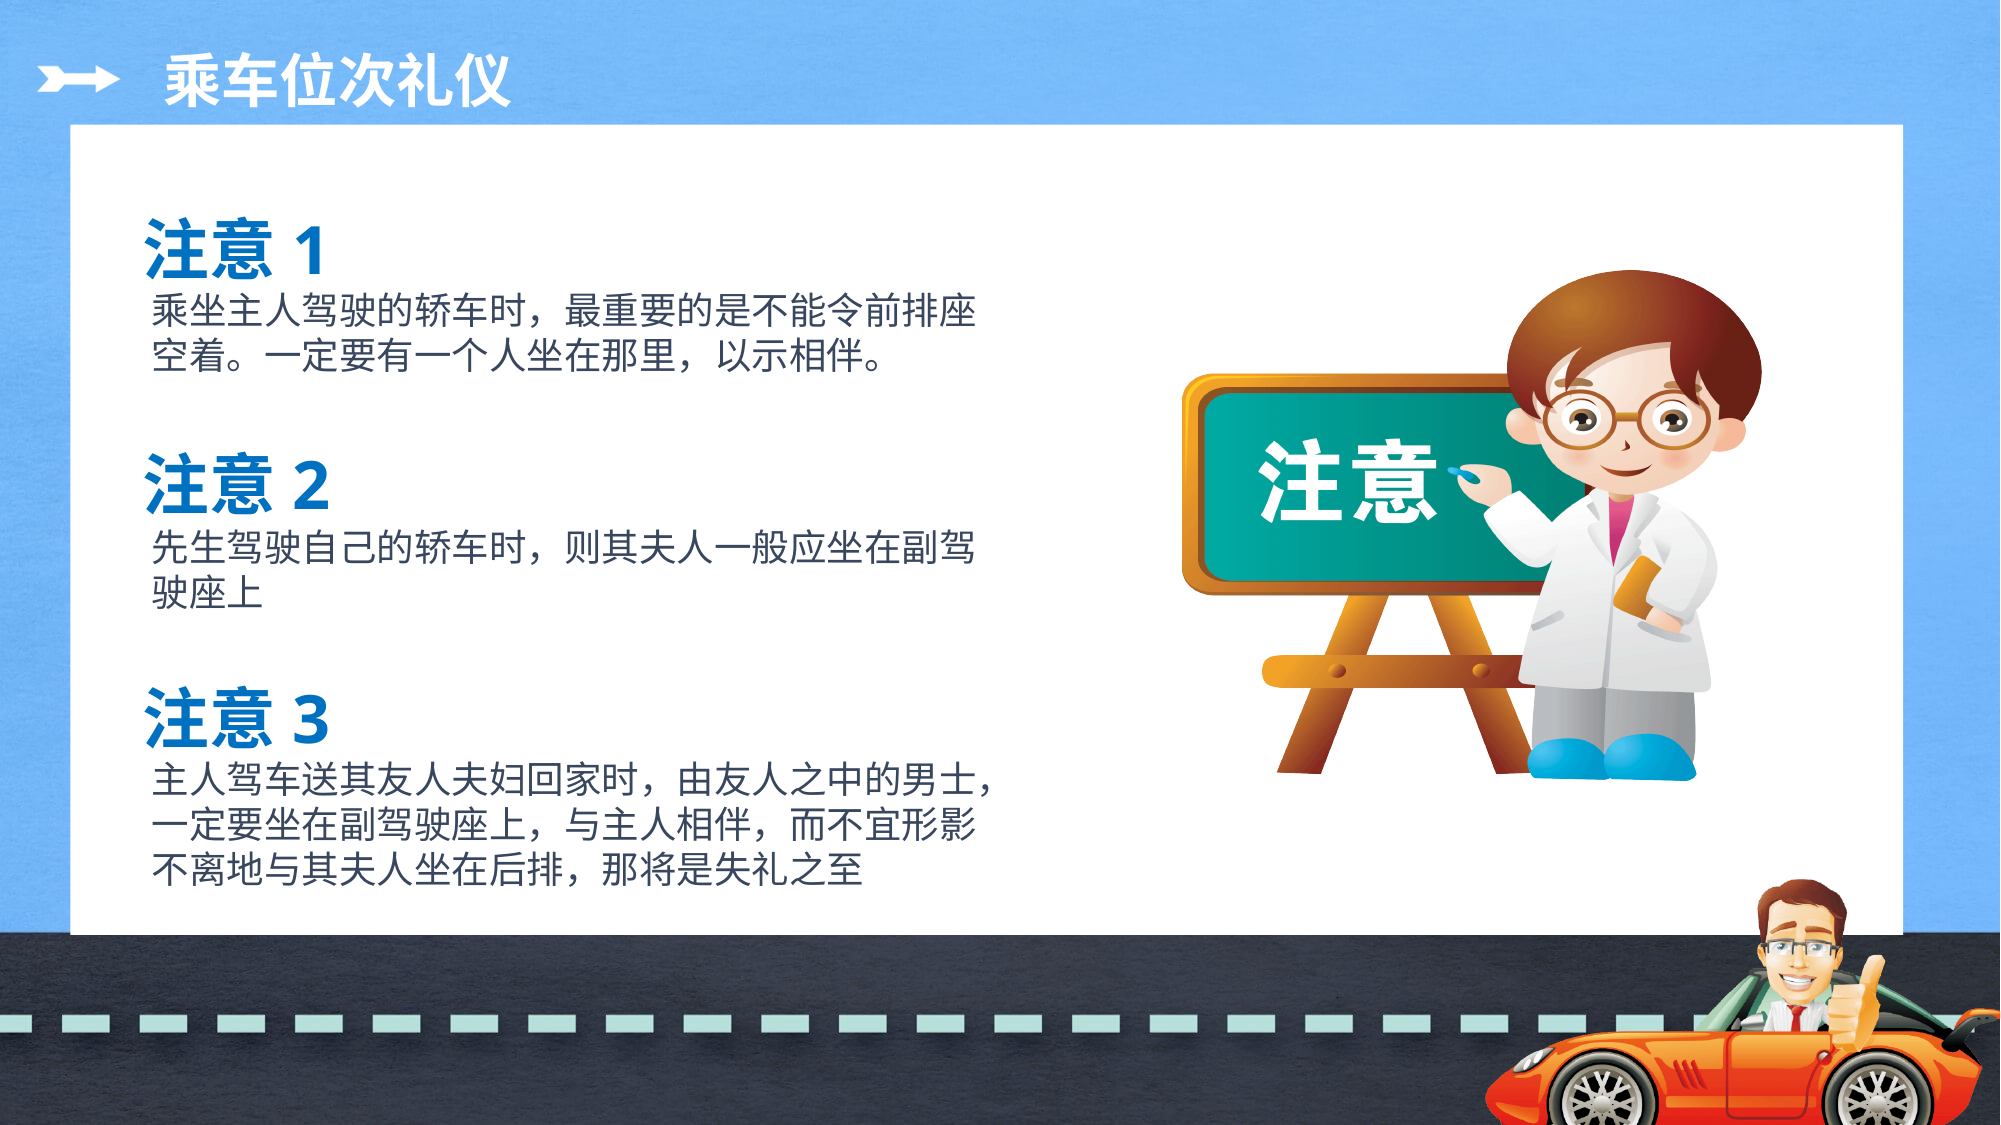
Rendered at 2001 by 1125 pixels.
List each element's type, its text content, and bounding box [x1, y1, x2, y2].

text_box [137, 200, 1028, 386]
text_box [137, 435, 999, 623]
picture [0, 0, 2001, 1125]
text_box 乘车位次礼仪 [148, 37, 528, 122]
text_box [137, 669, 993, 901]
